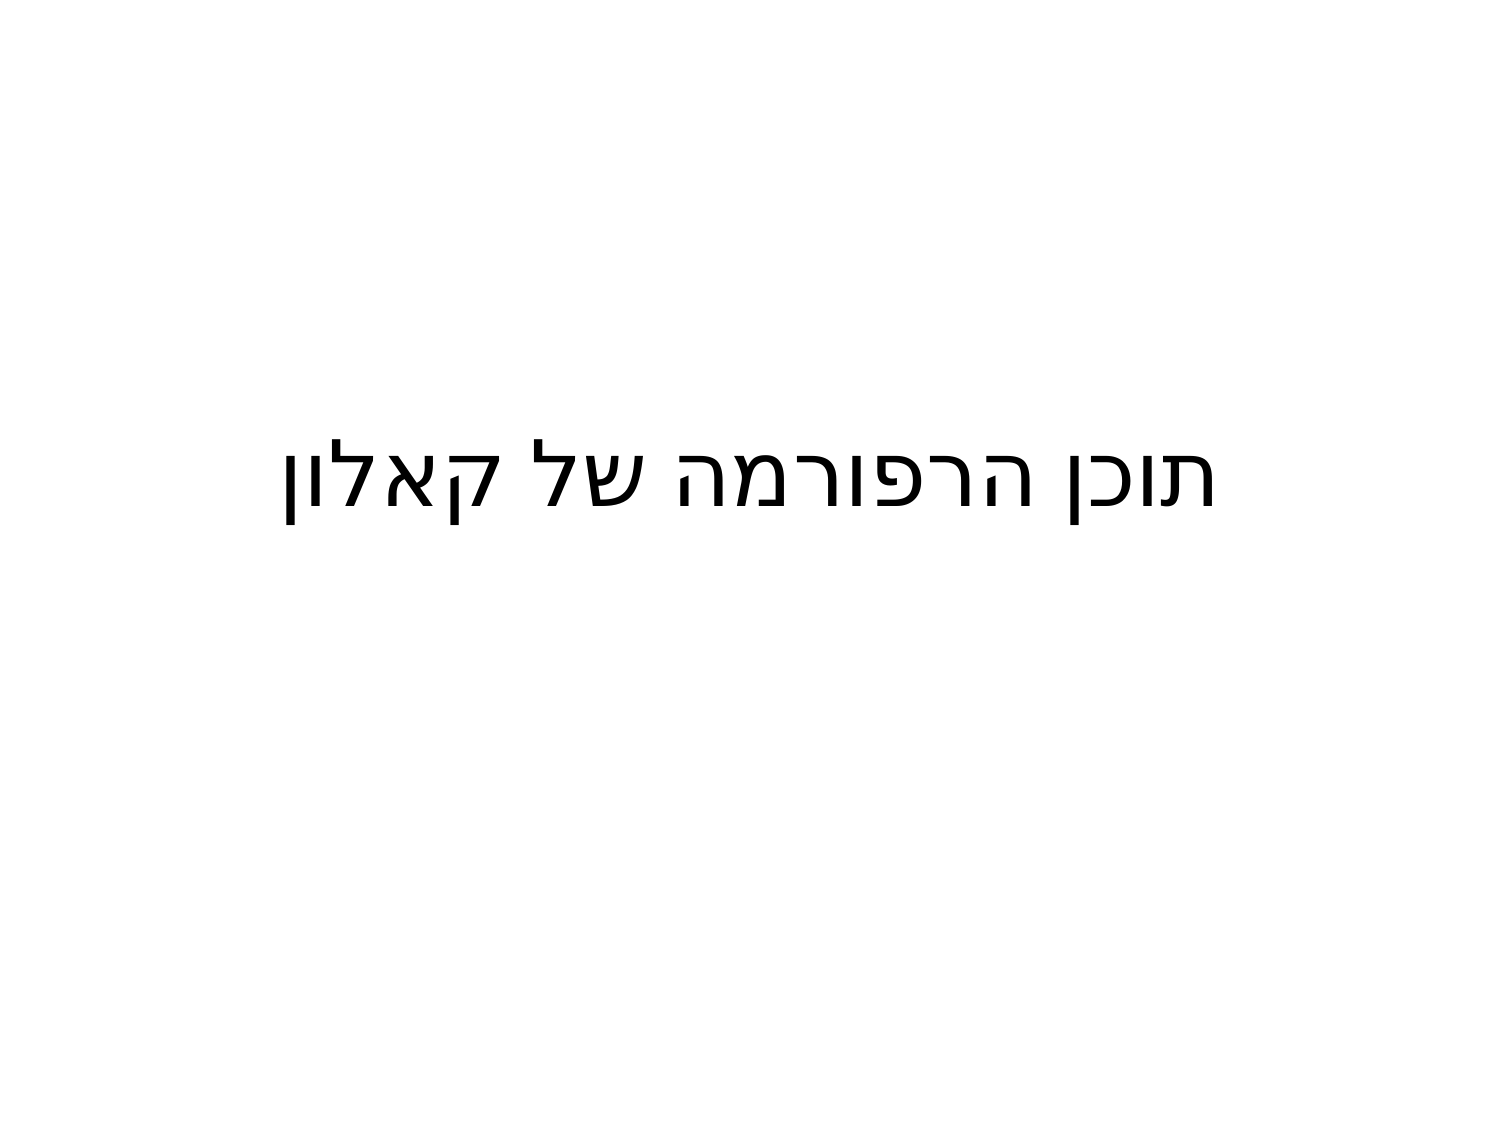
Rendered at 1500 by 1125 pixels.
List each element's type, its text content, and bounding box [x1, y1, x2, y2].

title תוכן הרפורמה של קאלון [112, 349, 1388, 591]
